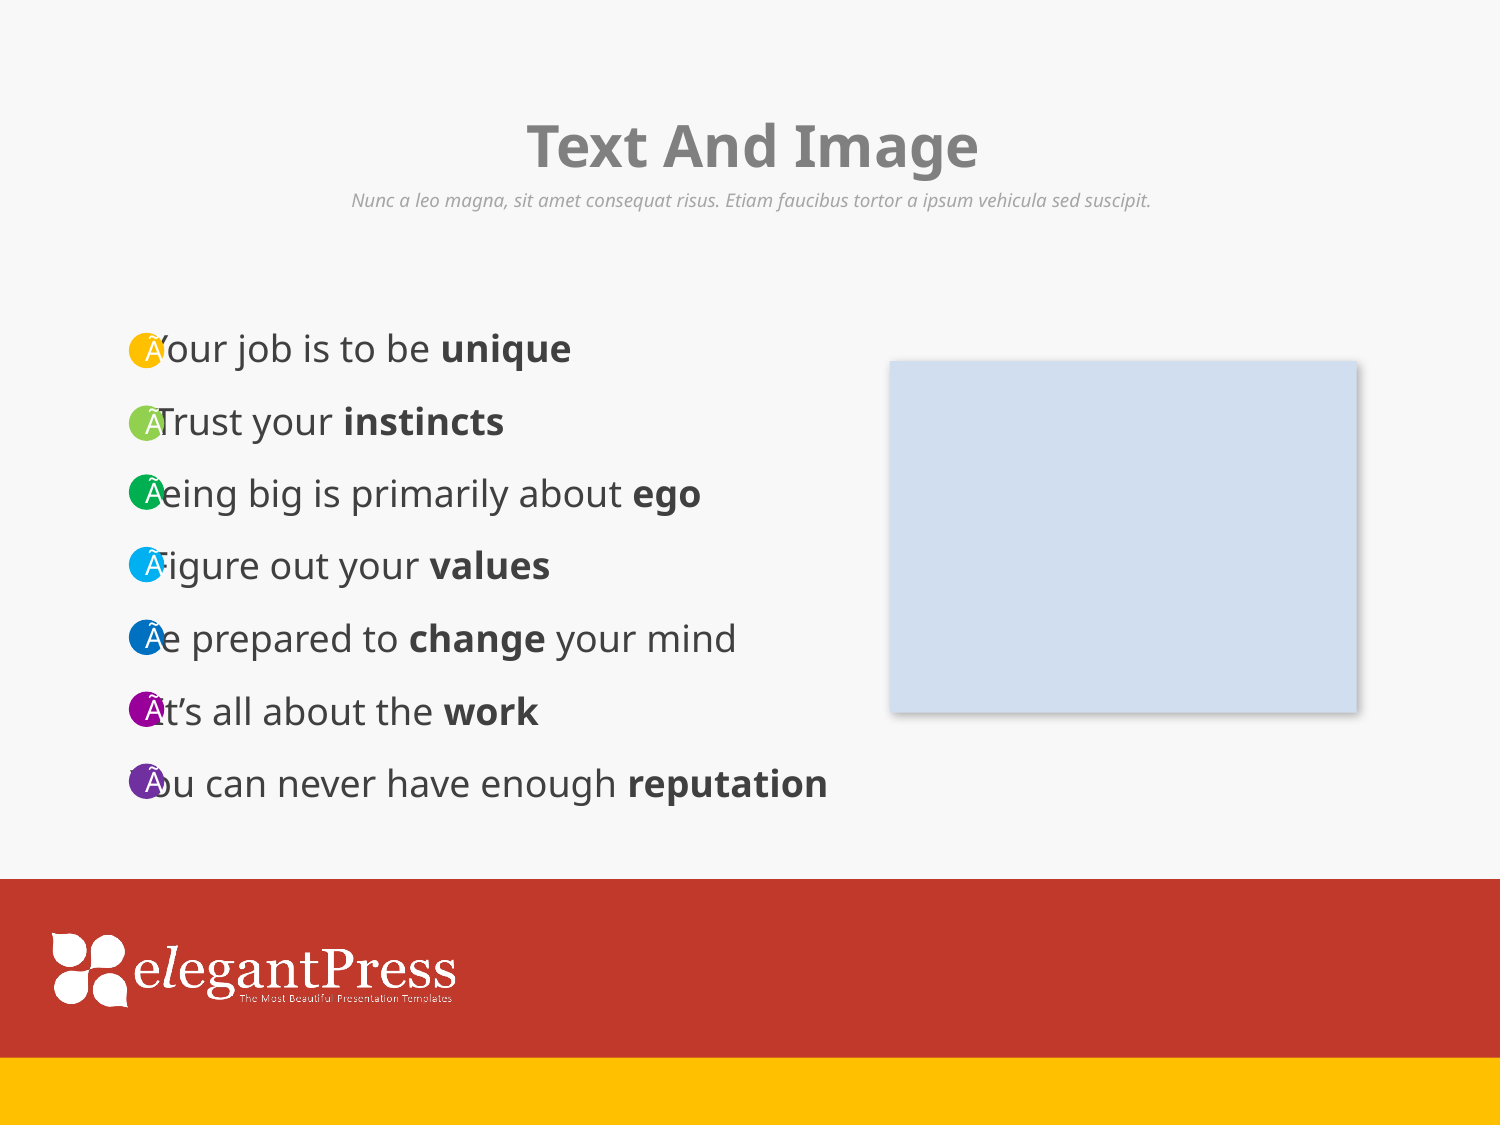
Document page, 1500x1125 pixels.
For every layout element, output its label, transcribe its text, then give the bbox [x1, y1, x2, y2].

text_box It’s all about the work [140, 682, 551, 739]
text_box Being big is primarily about ego [125, 464, 713, 521]
picture [43, 924, 460, 1018]
text_box Your job is to be unique [135, 319, 584, 376]
text_box Ã [127, 690, 166, 729]
text_box Ã [127, 545, 166, 584]
text_box Ã [127, 762, 166, 800]
text_box You can never have enough reputation [118, 754, 841, 811]
text_box Trust your instincts [142, 392, 517, 449]
text_box Figure out your values [137, 536, 563, 593]
text_box Ã [127, 473, 166, 511]
text_box Ã [127, 404, 166, 442]
text_box Be prepared to change your mind [124, 609, 749, 666]
text_box Ã [127, 618, 166, 657]
list Nunc a leo magna, sit amet consequat risus. Etiam faucibus tortor a ipsum vehicula sed suscipit. [94, 185, 1413, 214]
text_box Ã [127, 331, 166, 370]
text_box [886, 360, 1361, 713]
list Text And Image [94, 117, 1413, 171]
